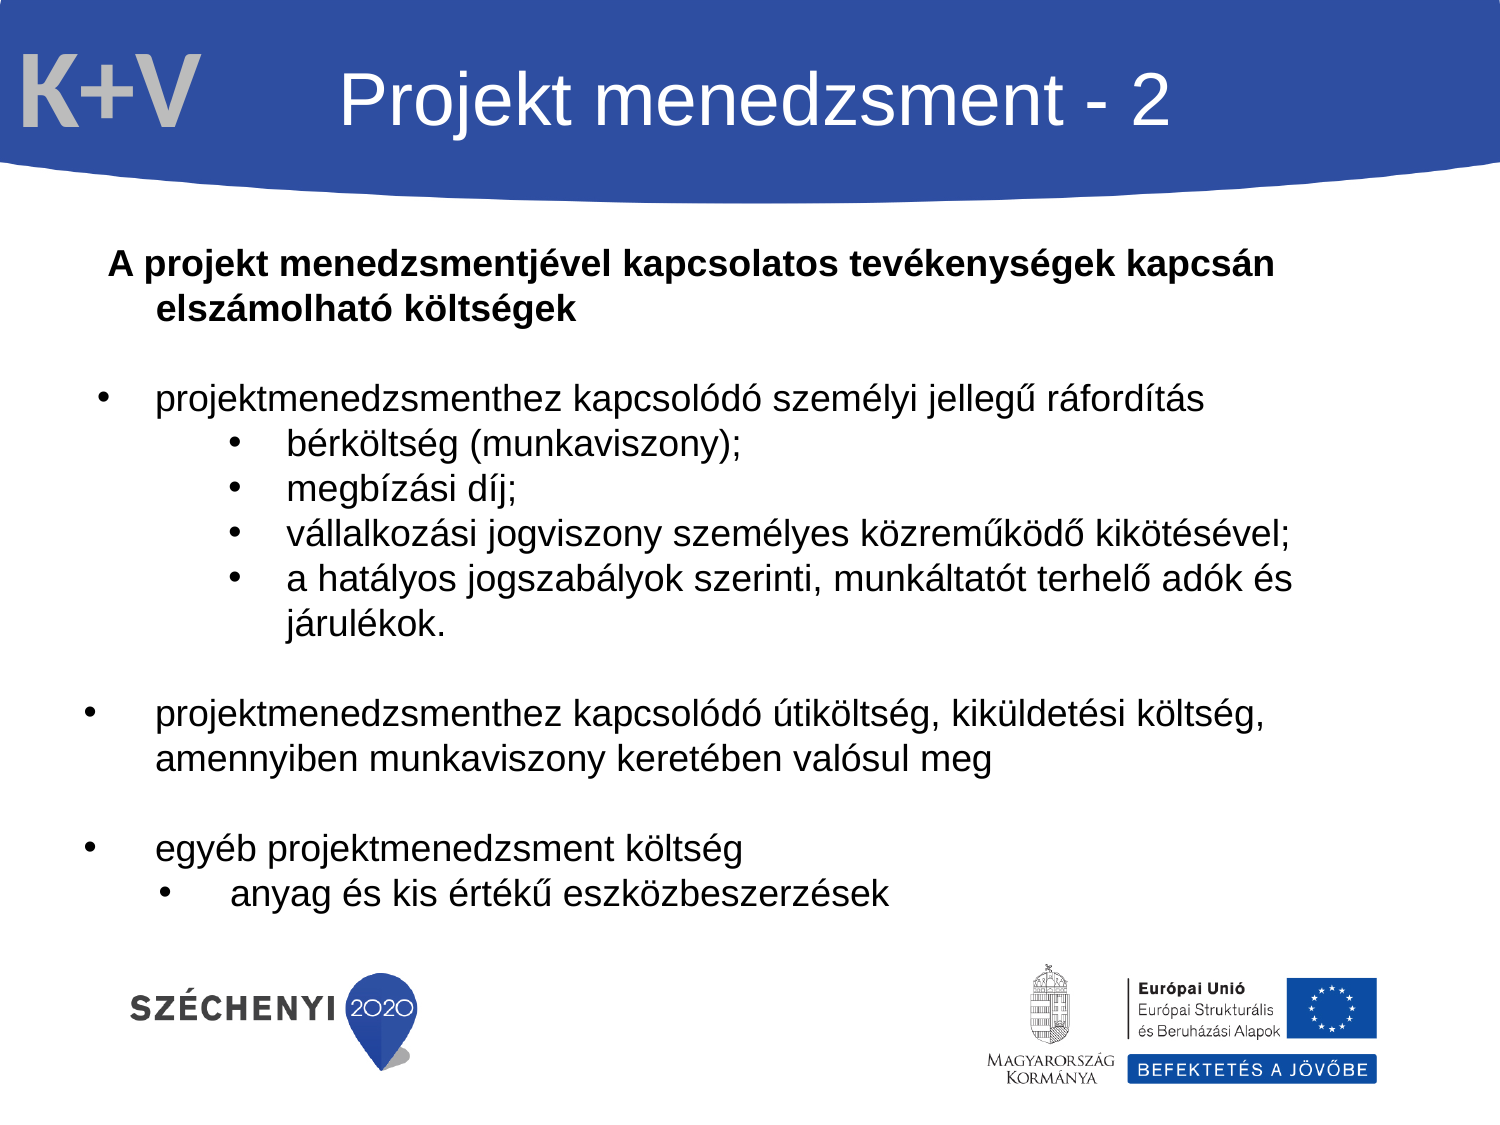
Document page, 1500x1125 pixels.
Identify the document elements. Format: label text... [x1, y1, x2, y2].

text_box Projekt menedzsment - 2 [218, 42, 1329, 148]
text_box K+V [3, 7, 218, 158]
text_box [74, 45, 1425, 161]
picture [0, 0, 1500, 1125]
text_box A projekt menedzsmentjével kapcsolatos tevékenységek kapcsán elszámolható költségek projektmenedzsmenthez kapcsolódó személyi jellegű ráfordítás bérköltség (munkaviszony); megbízási díj; vállalkozási jogviszony személyes közreműködő kikötésével; a hatályos jogszabályok szerinti, munkáltatót terhelő adók és járulékok. projektmenedzsmenthez kapcsolódó útiköltség, kiküldetési költség, amennyiben munkaviszony keretében valósul meg egyéb projektmenedzsment költség anyag és kis értékű eszközbeszerzések [53, 231, 1471, 976]
